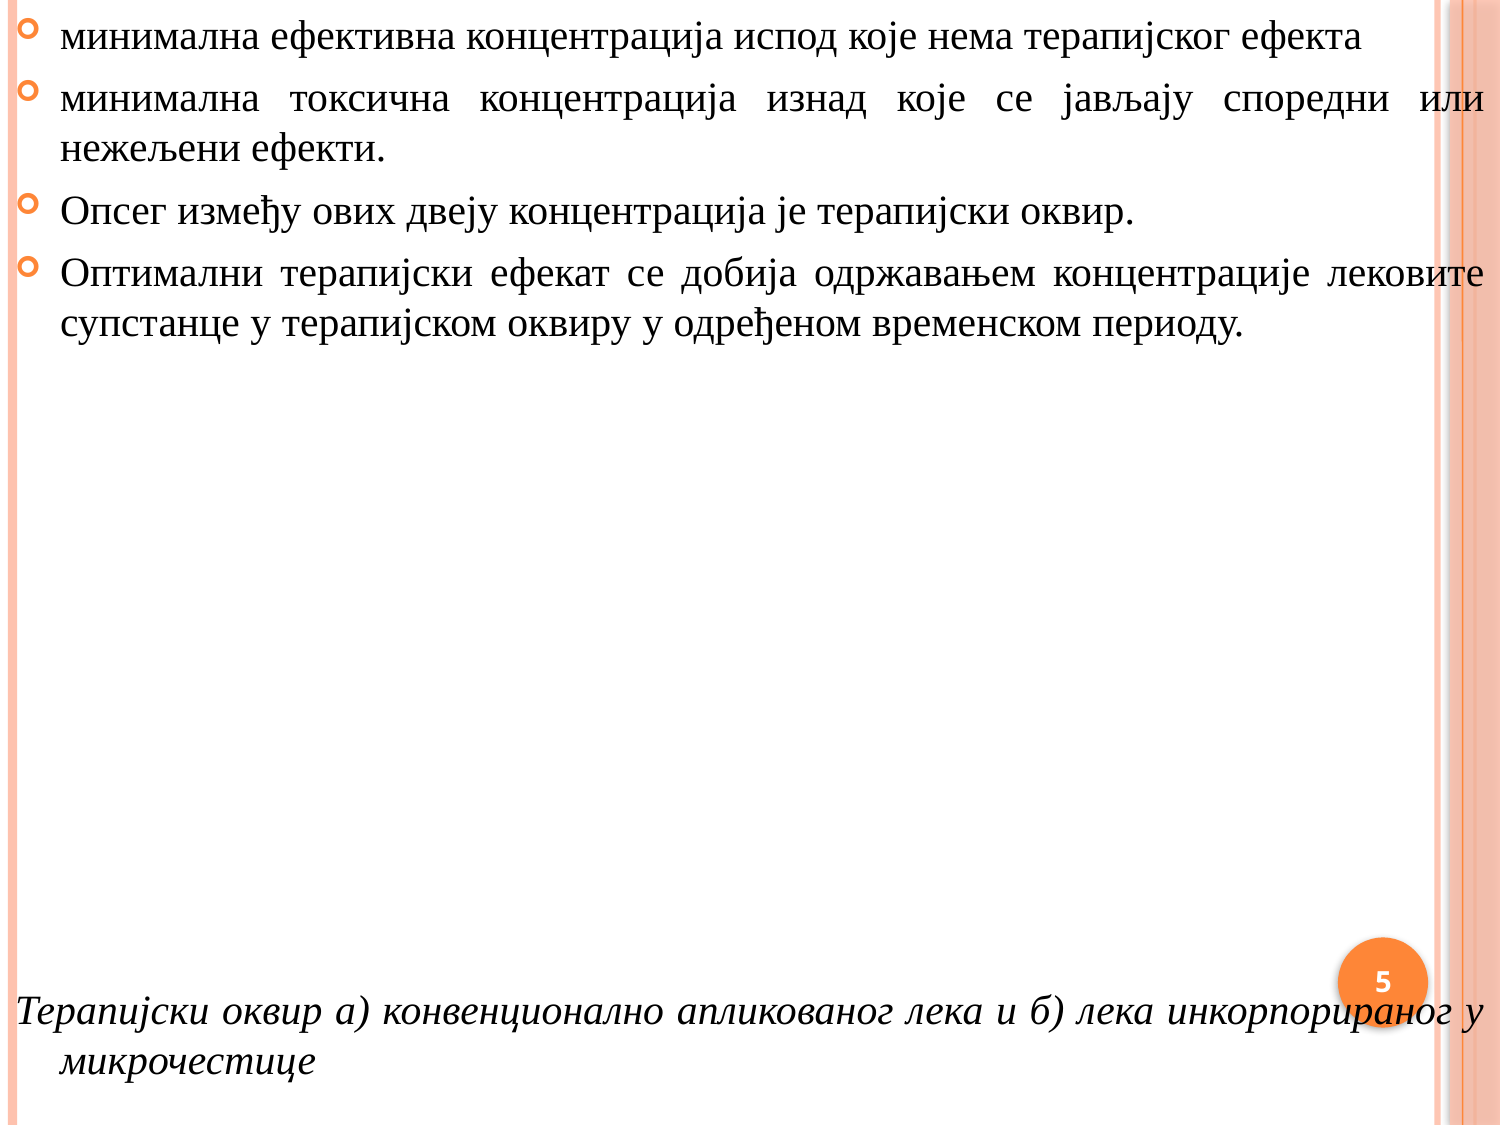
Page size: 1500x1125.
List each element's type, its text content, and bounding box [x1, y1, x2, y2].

list минимална ефективна концентрација испод које нема терапијског ефекта минимална токсична концентрација изнад које се јављају споредни или нежељени ефекти. Опсег између ових двеју концентрација је терапијски оквир. Оптимални терапијски ефекат се добија одржавањем концентрације лековите супстанце у терапијском оквиру у одређеном временском периоду. Терапијски оквир а) конвенционално апликованог лека и б) лека инкорпорираног у микрочестице [0, 0, 1500, 1125]
